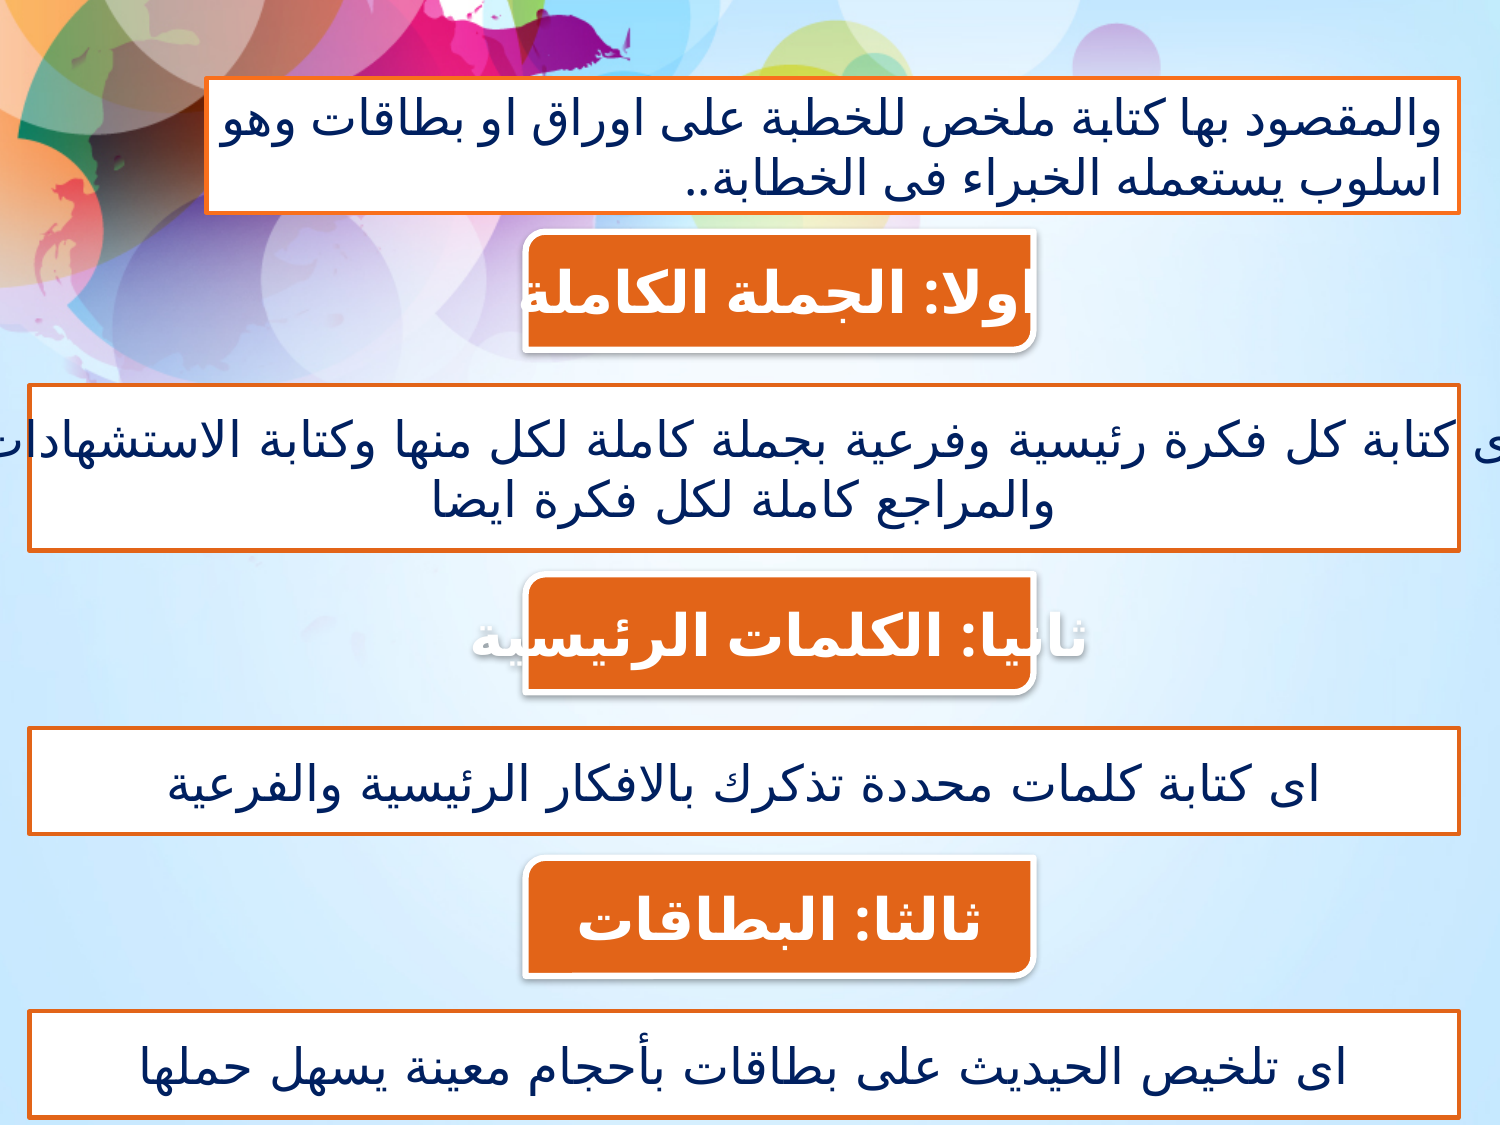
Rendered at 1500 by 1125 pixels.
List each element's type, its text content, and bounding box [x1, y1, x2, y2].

picture [0, 0, 1500, 1125]
text_box والمقصود بها كتابة ملخص للخطبة على اوراق او بطاقات وهو اسلوب يستعمله الخبراء فى الخطابة.. [204, 76, 1461, 215]
text_box ثانيا: الكلمات الرئيسية [522, 571, 1037, 696]
text_box اى كتابة كل فكرة رئيسية وفرعية بجملة كاملة لكل منها وكتابة الاستشهادات والمراجع كاملة لكل فكرة ايضا [27, 383, 1461, 553]
text_box ثالثا: البطاقات [522, 854, 1037, 980]
text_box اى كتابة كلمات محددة تذكرك بالافكار الرئيسية والفرعية [27, 726, 1461, 836]
text_box اى تلخيص الحيديث على بطاقات بأحجام معينة يسهل حملها [27, 1009, 1461, 1120]
text_box اولا: الجملة الكاملة [522, 228, 1037, 353]
